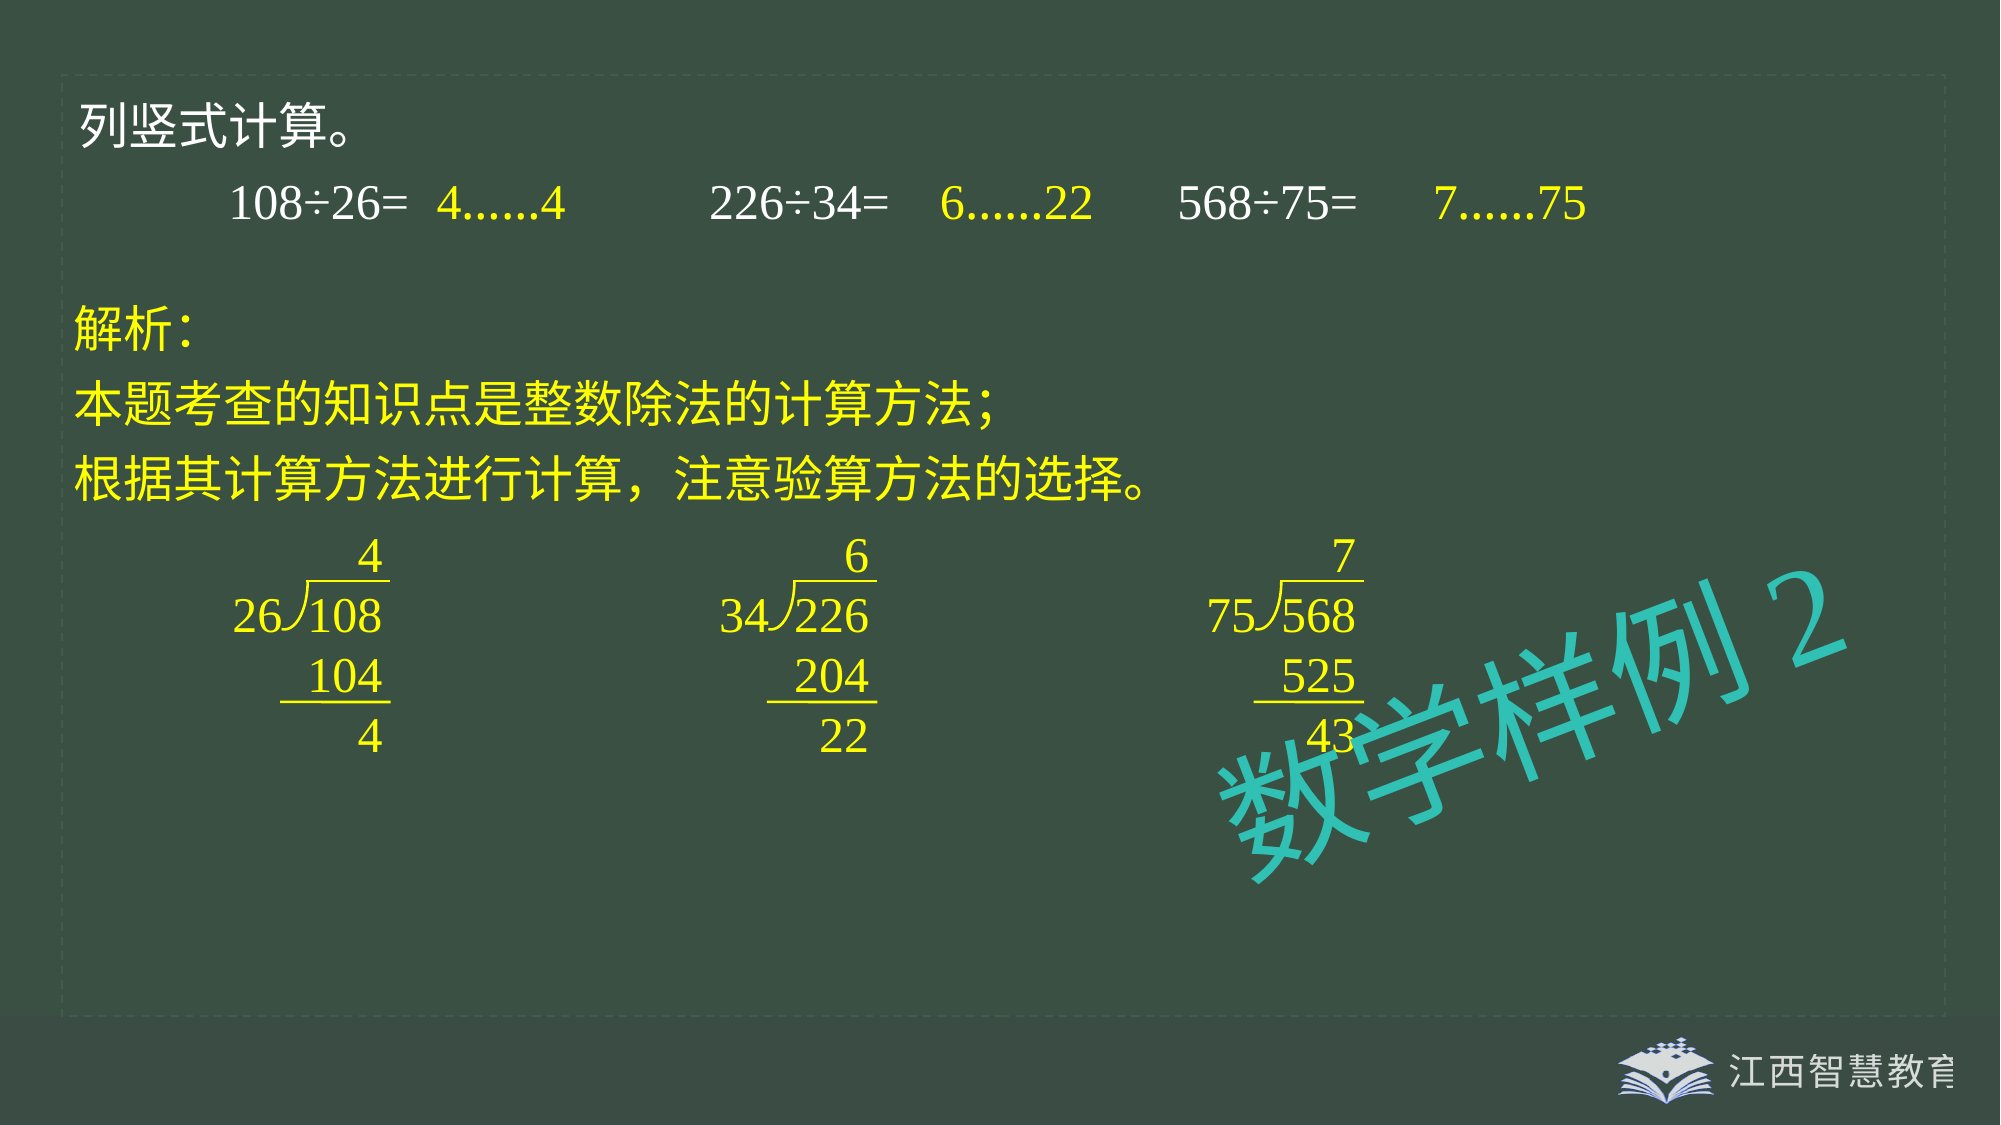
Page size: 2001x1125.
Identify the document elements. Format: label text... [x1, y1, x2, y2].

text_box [217, 514, 424, 773]
text_box 7……75 [1418, 161, 1705, 237]
text_box 6……22 [925, 161, 1212, 237]
text_box 解析： 本题考查的知识点是整数除法的计算方法； 根据其计算方法进行计算，注意验算方法的选择。 [58, 275, 1942, 856]
text_box 列竖式计算。 108÷26= 226÷34= 568÷75= [63, 72, 1947, 237]
text_box 数学样例2 [1223, 498, 1858, 925]
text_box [1190, 514, 1397, 773]
picture [1611, 1026, 1726, 1116]
text_box 4……4 [421, 161, 709, 237]
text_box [703, 514, 910, 773]
